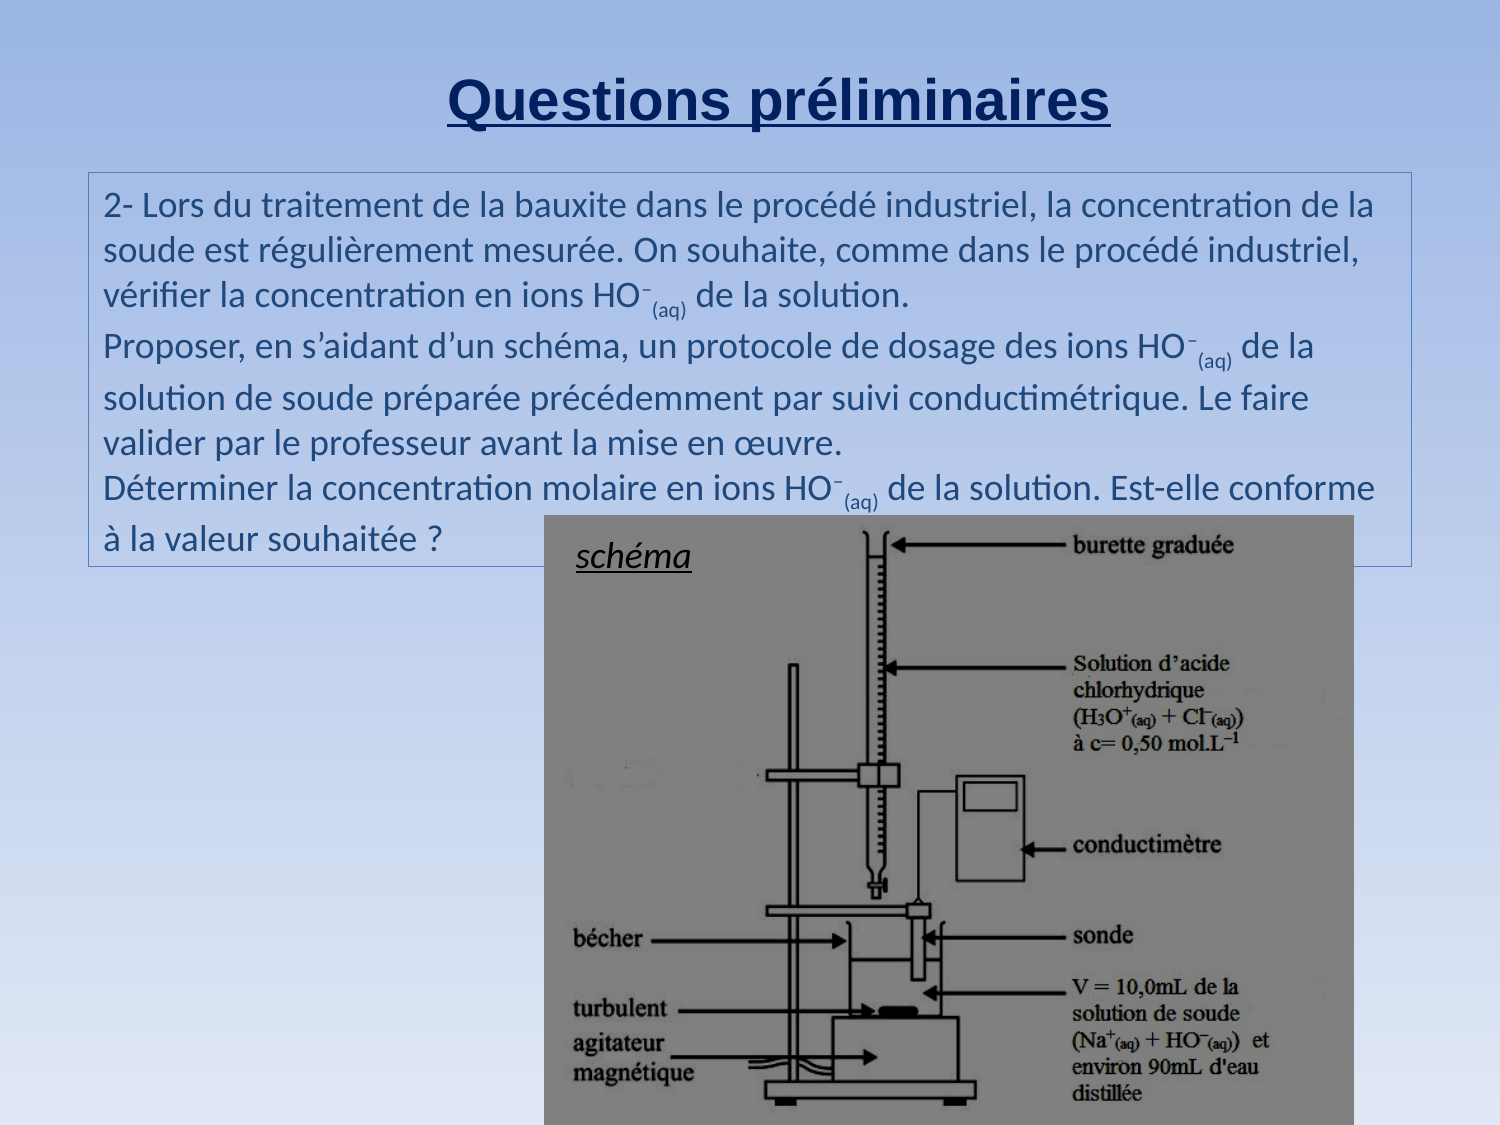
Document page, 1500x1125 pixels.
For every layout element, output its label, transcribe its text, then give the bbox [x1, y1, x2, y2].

text_box 2- Lors du traitement de la bauxite dans le procédé industriel, la concentration de la soude est régulièrement mesurée. On souhaite, comme dans le procédé industriel, vérifier la concentration en ions HO–(aq) de la solution. Proposer, en s’aidant d’un schéma, un protocole de dosage des ions HO–(aq) de la solution de soude préparée précédemment par suivi conductimétrique. Le faire valider par le professeur avant la mise en œuvre. Déterminer la concentration molaire en ions HO–(aq) de la solution. Est-elle conforme à la valeur souhaitée ? [88, 172, 1412, 567]
picture [544, 515, 1354, 1125]
text_box Questions préliminaires [171, 54, 1388, 141]
